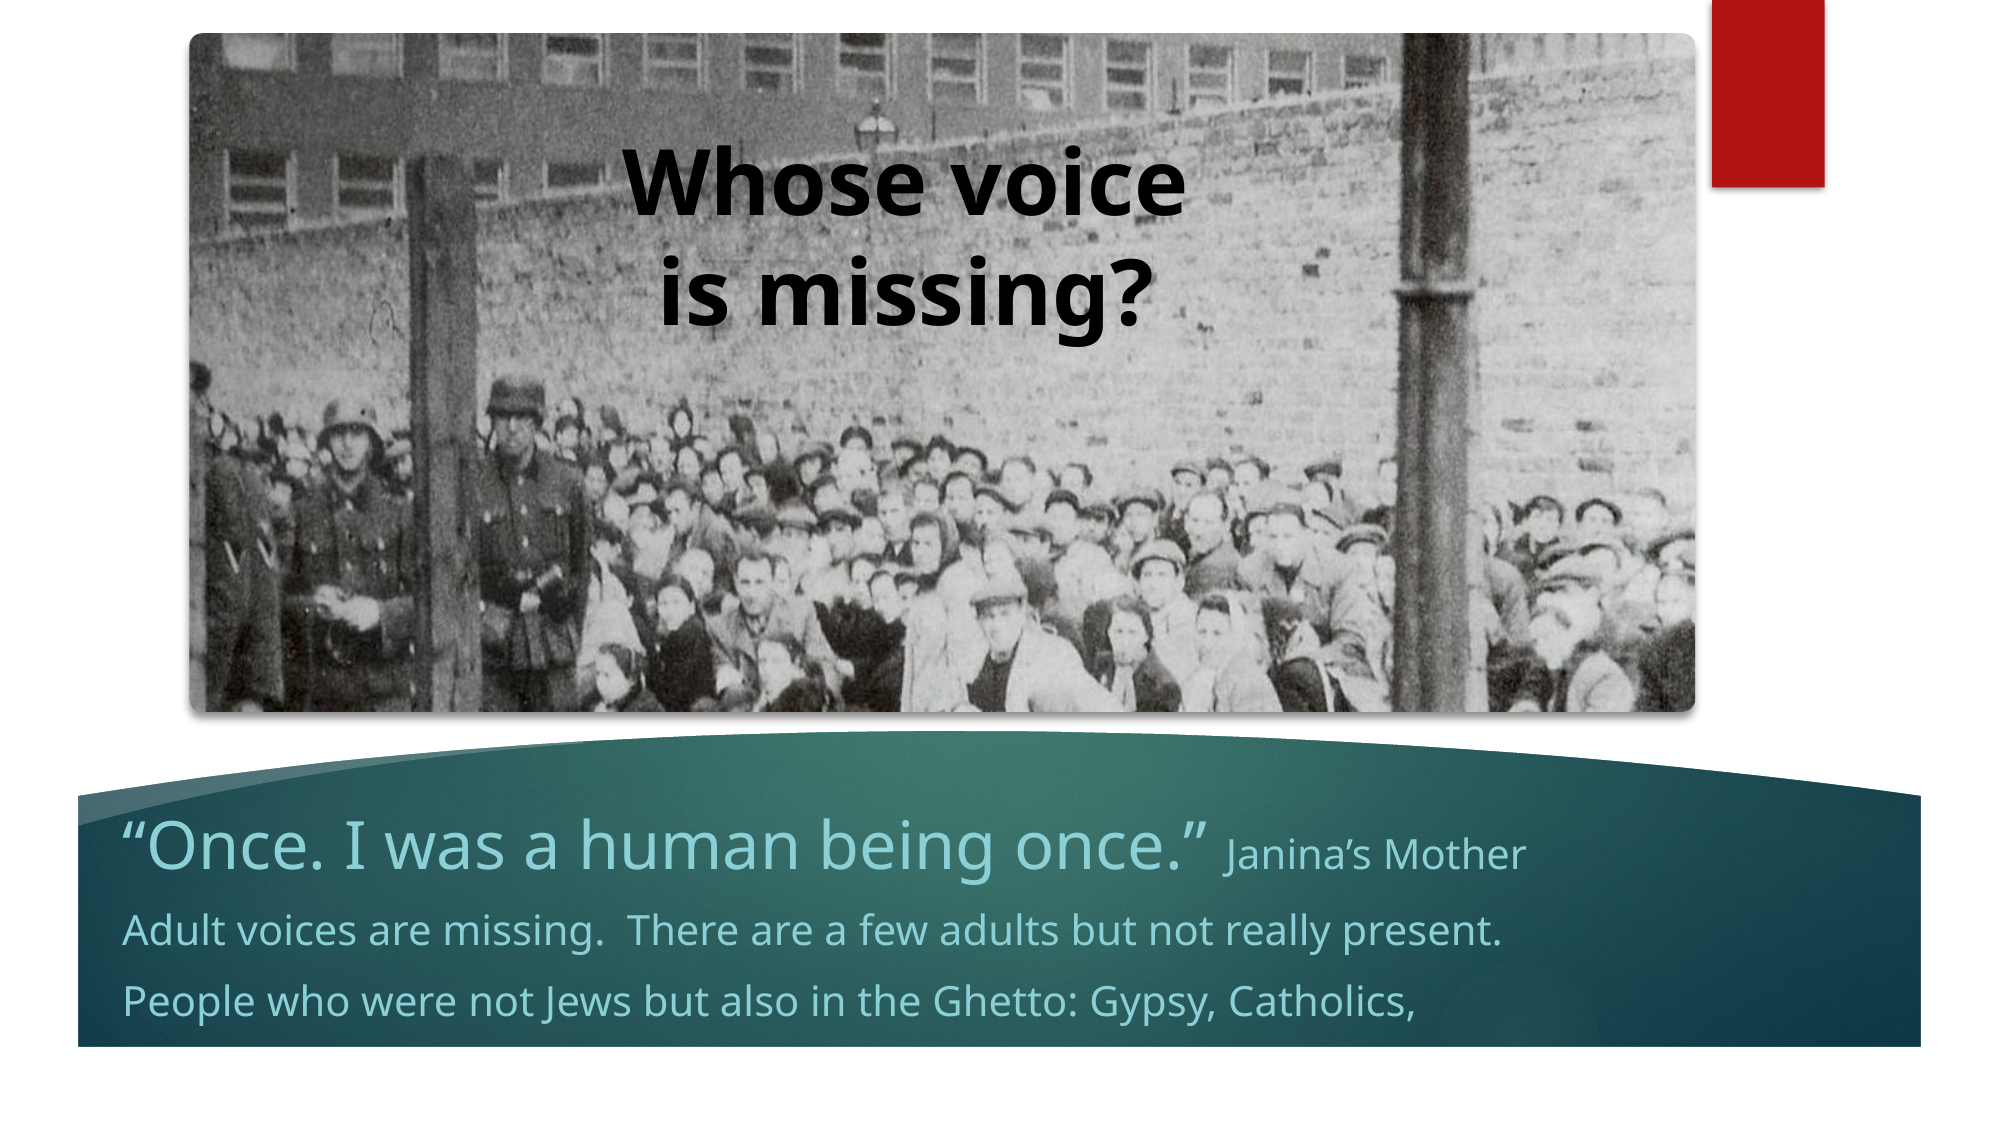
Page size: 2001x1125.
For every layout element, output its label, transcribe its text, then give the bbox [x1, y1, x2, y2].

picture [189, 32, 1696, 712]
list “Once. I was a human being once.” Janina’s Mother Adult voices are missing. There are a few adults but not really present. People who were not Jews but also in the Ghetto: Gypsy, Catholics, [107, 795, 1905, 1043]
